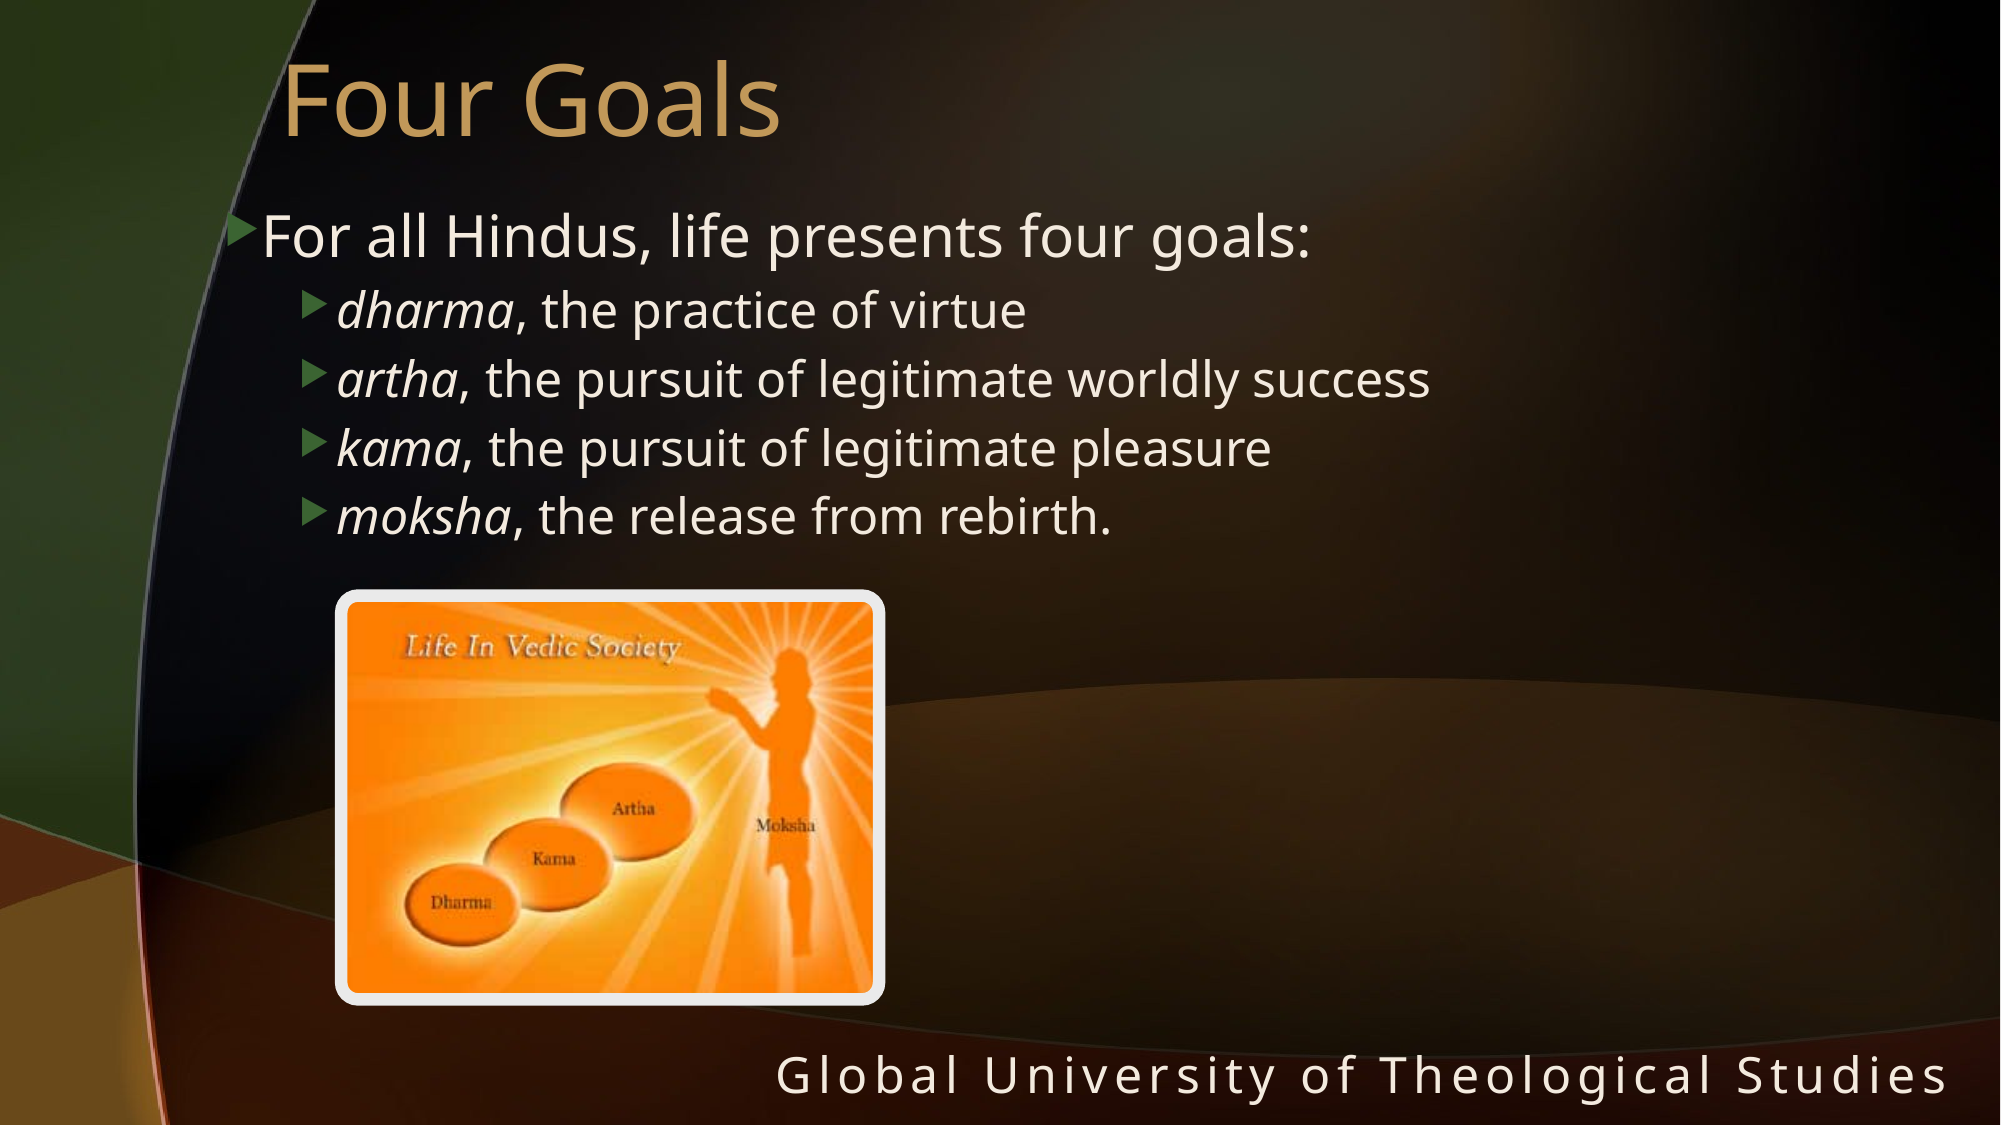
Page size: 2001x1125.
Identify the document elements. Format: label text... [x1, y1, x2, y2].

list For all Hindus, life presents four goals: dharma, the practice of virtue artha, the pursuit of legitimate worldly success kama, the pursuit of legitimate pleasure moksha, the release from rebirth. [208, 199, 1956, 988]
picture [0, 0, 2001, 1125]
text_box Global University of Theological Studies [760, 1042, 2000, 1124]
title Four Goals [264, 4, 1993, 188]
